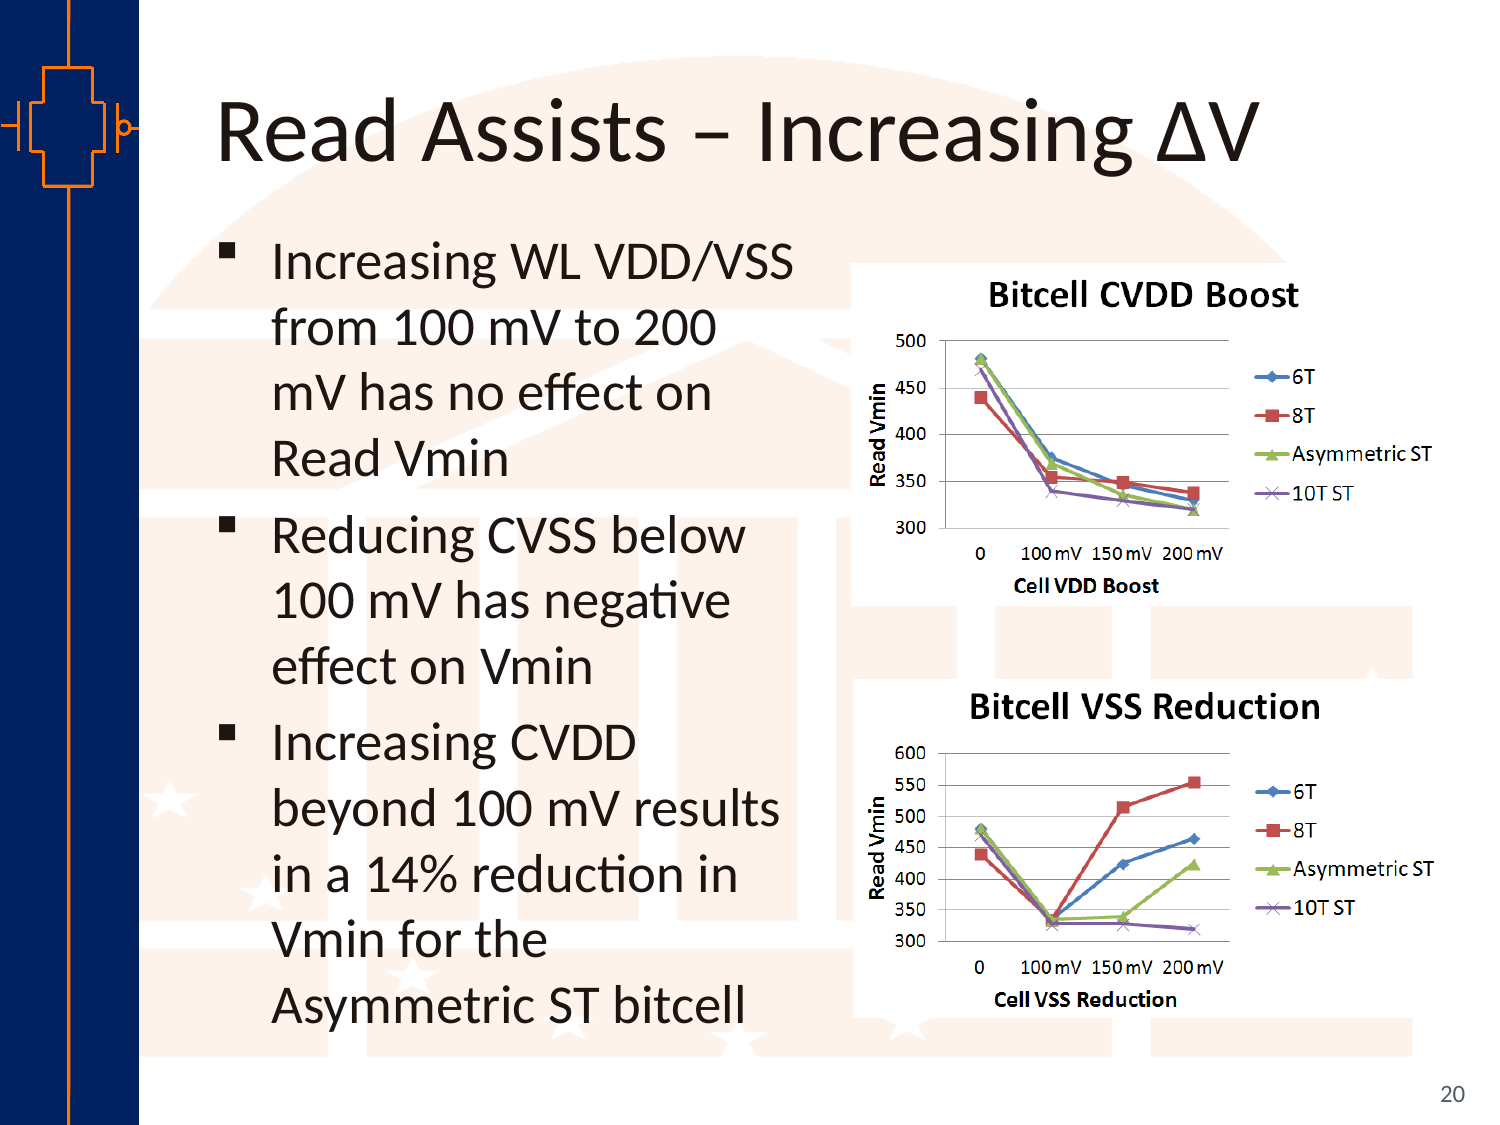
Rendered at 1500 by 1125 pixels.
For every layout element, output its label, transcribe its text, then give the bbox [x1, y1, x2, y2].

title Read Assists – Increasing ΔV [200, 0, 1388, 188]
picture [852, 679, 1439, 1019]
slide_number 20 [1425, 1062, 1488, 1123]
list Increasing WL VDD/VSS from 100 mV to 200 mV has no effect on Read Vmin Reducing CVSS below 100 mV has negative effect on Vmin Increasing CVDD beyond 100 mV results in a 14% reduction in Vmin for the Asymmetric ST bitcell [199, 217, 812, 1053]
picture [851, 263, 1437, 606]
